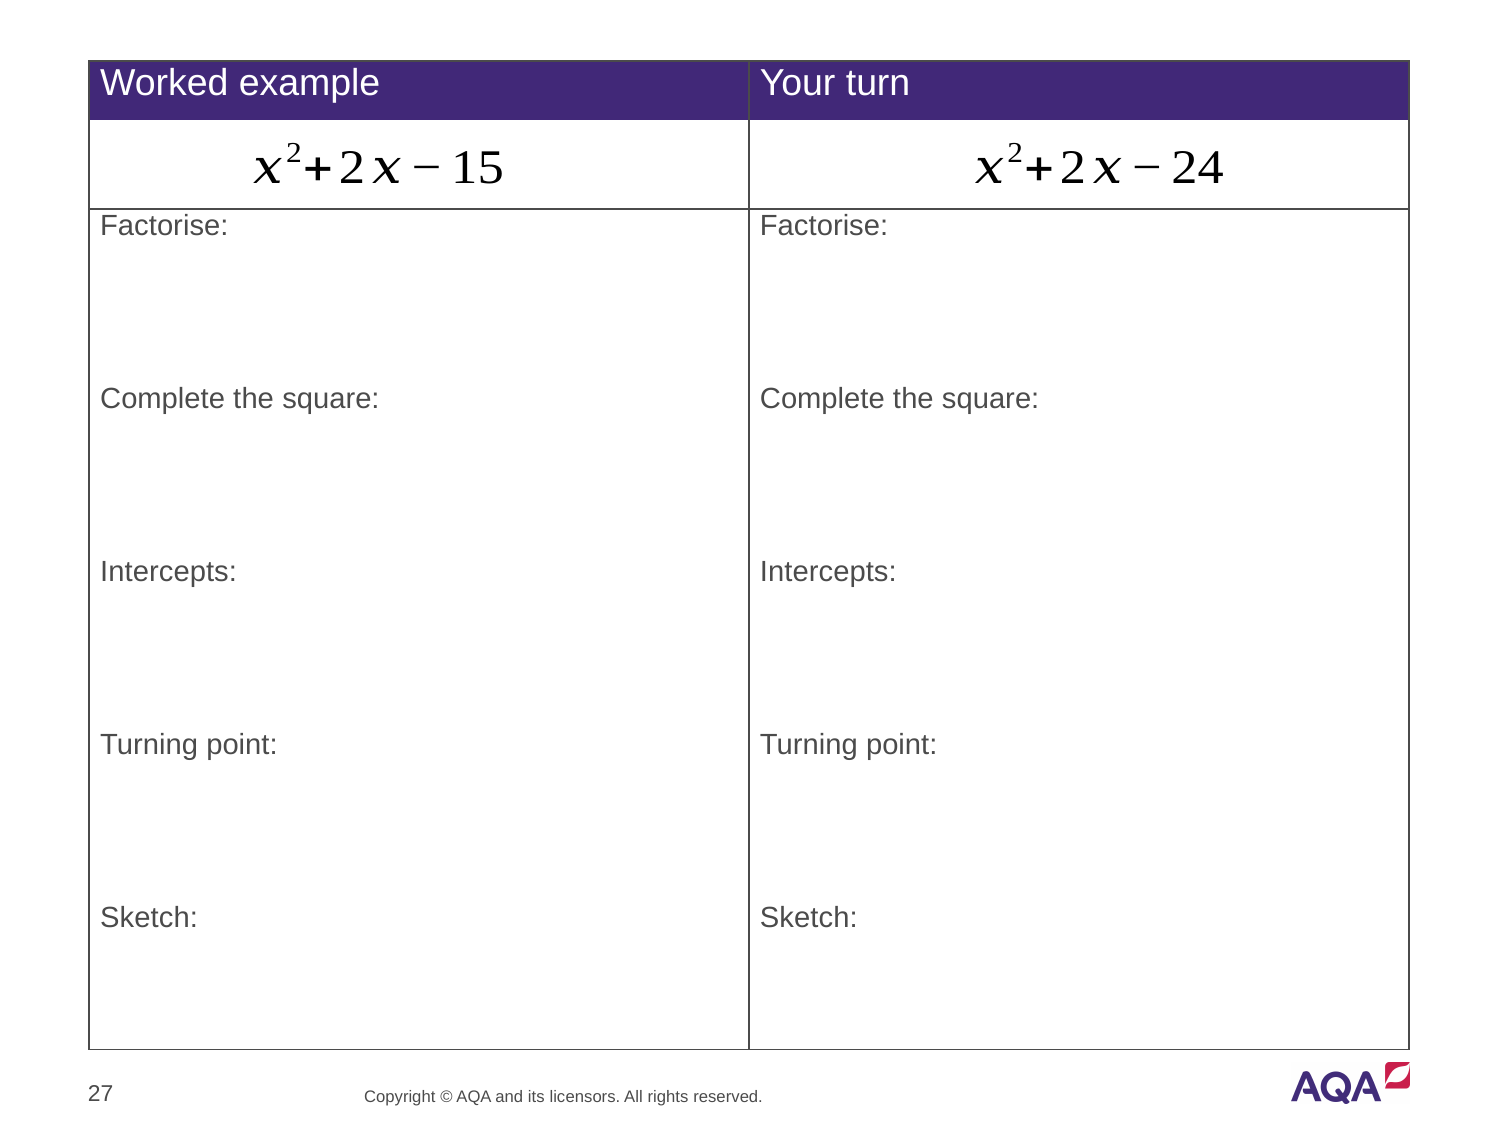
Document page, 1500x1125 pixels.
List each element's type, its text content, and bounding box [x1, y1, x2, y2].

table_cell [750, 120, 1408, 208]
slide_number 27 [72, 1062, 188, 1123]
table_cell Turning point: [90, 728, 748, 901]
table_cell Complete the square: [90, 382, 748, 555]
table_cell Turning point: [750, 728, 1408, 901]
table_cell Factorise: [90, 210, 748, 382]
table_header Your turn [750, 62, 1408, 120]
table_cell [90, 120, 748, 208]
table_cell Intercepts: [750, 555, 1408, 728]
table_cell Sketch: [750, 901, 1408, 1049]
table_cell Factorise: [750, 210, 1408, 382]
table_cell Complete the square: [750, 382, 1408, 555]
table_cell Intercepts: [90, 555, 748, 728]
picture [1291, 1062, 1410, 1104]
table_header Worked example [90, 62, 748, 120]
table_cell Sketch: [90, 901, 748, 1049]
footer Copyright © AQA and its licensors. All rights reserved. [249, 1084, 764, 1124]
